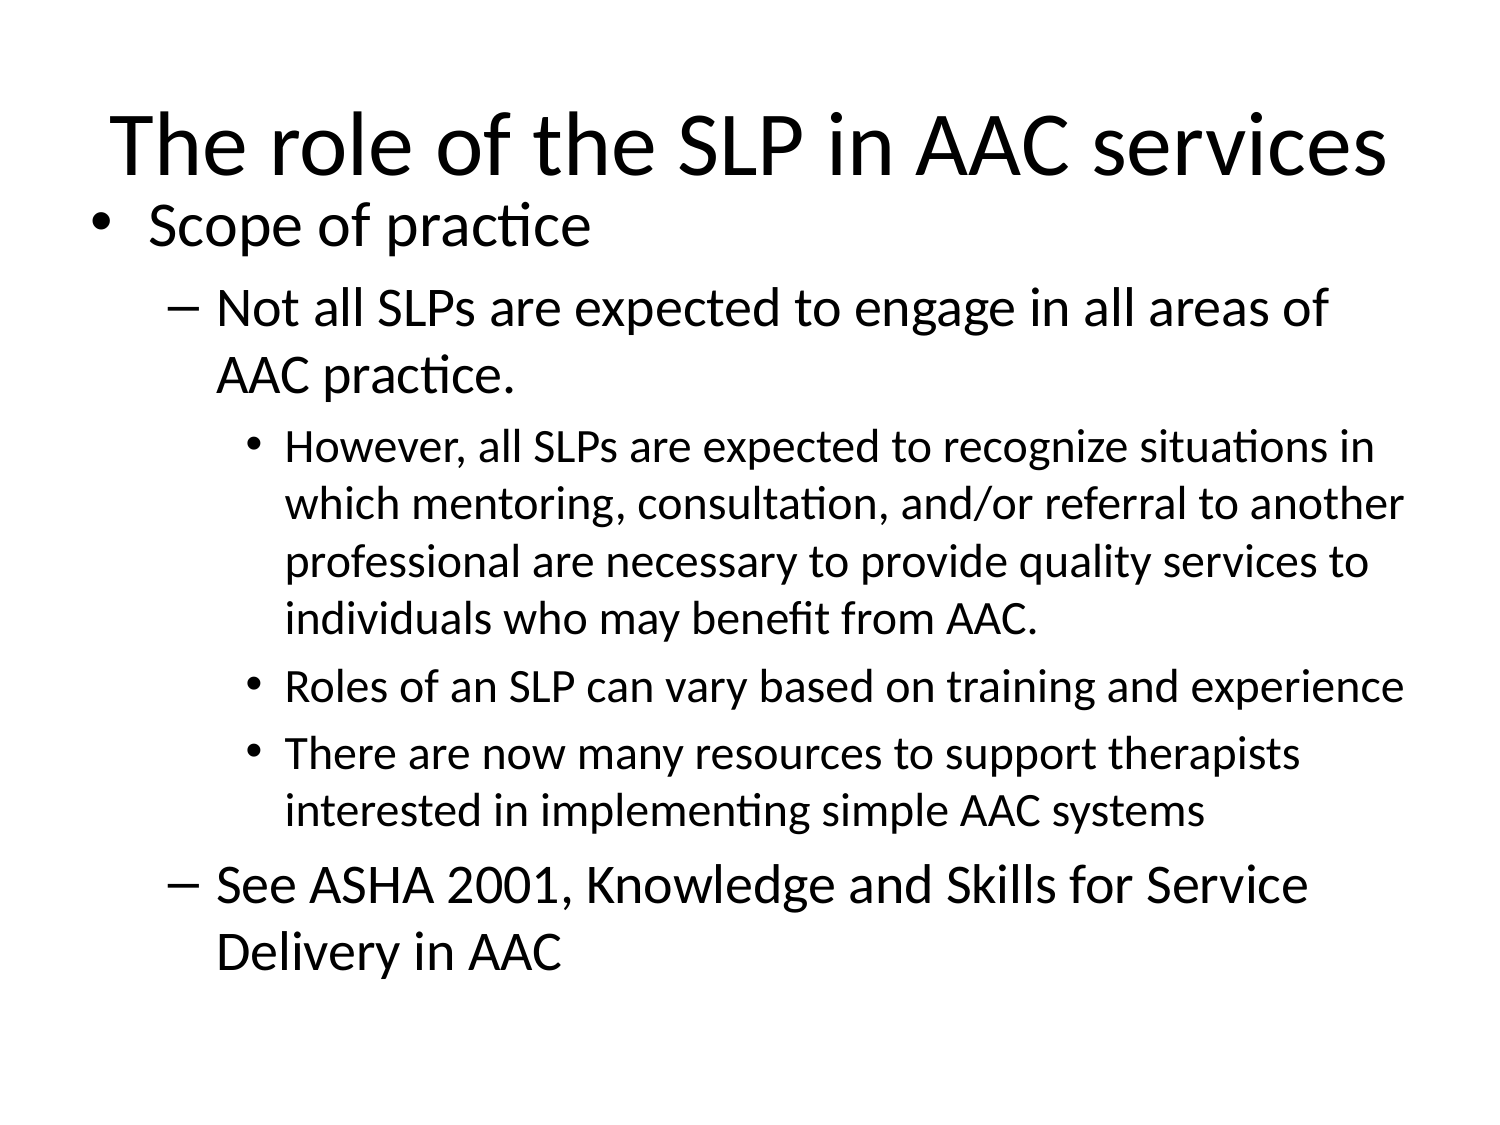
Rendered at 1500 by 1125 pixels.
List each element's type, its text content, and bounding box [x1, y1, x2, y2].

title The role of the SLP in AAC services [75, 45, 1425, 174]
list Scope of practice Not all SLPs are expected to engage in all areas of AAC practice. However, all SLPs are expected to recognize situations in which mentoring, consultation, and/or referral to another professional are necessary to provide quality services to individuals who may benefit from AAC. Roles of an SLP can vary based on training and experience There are now many resources to support therapists interested in implementing simple AAC systems See ASHA 2001, Knowledge and Skills for Service Delivery in AAC [75, 174, 1425, 1005]
